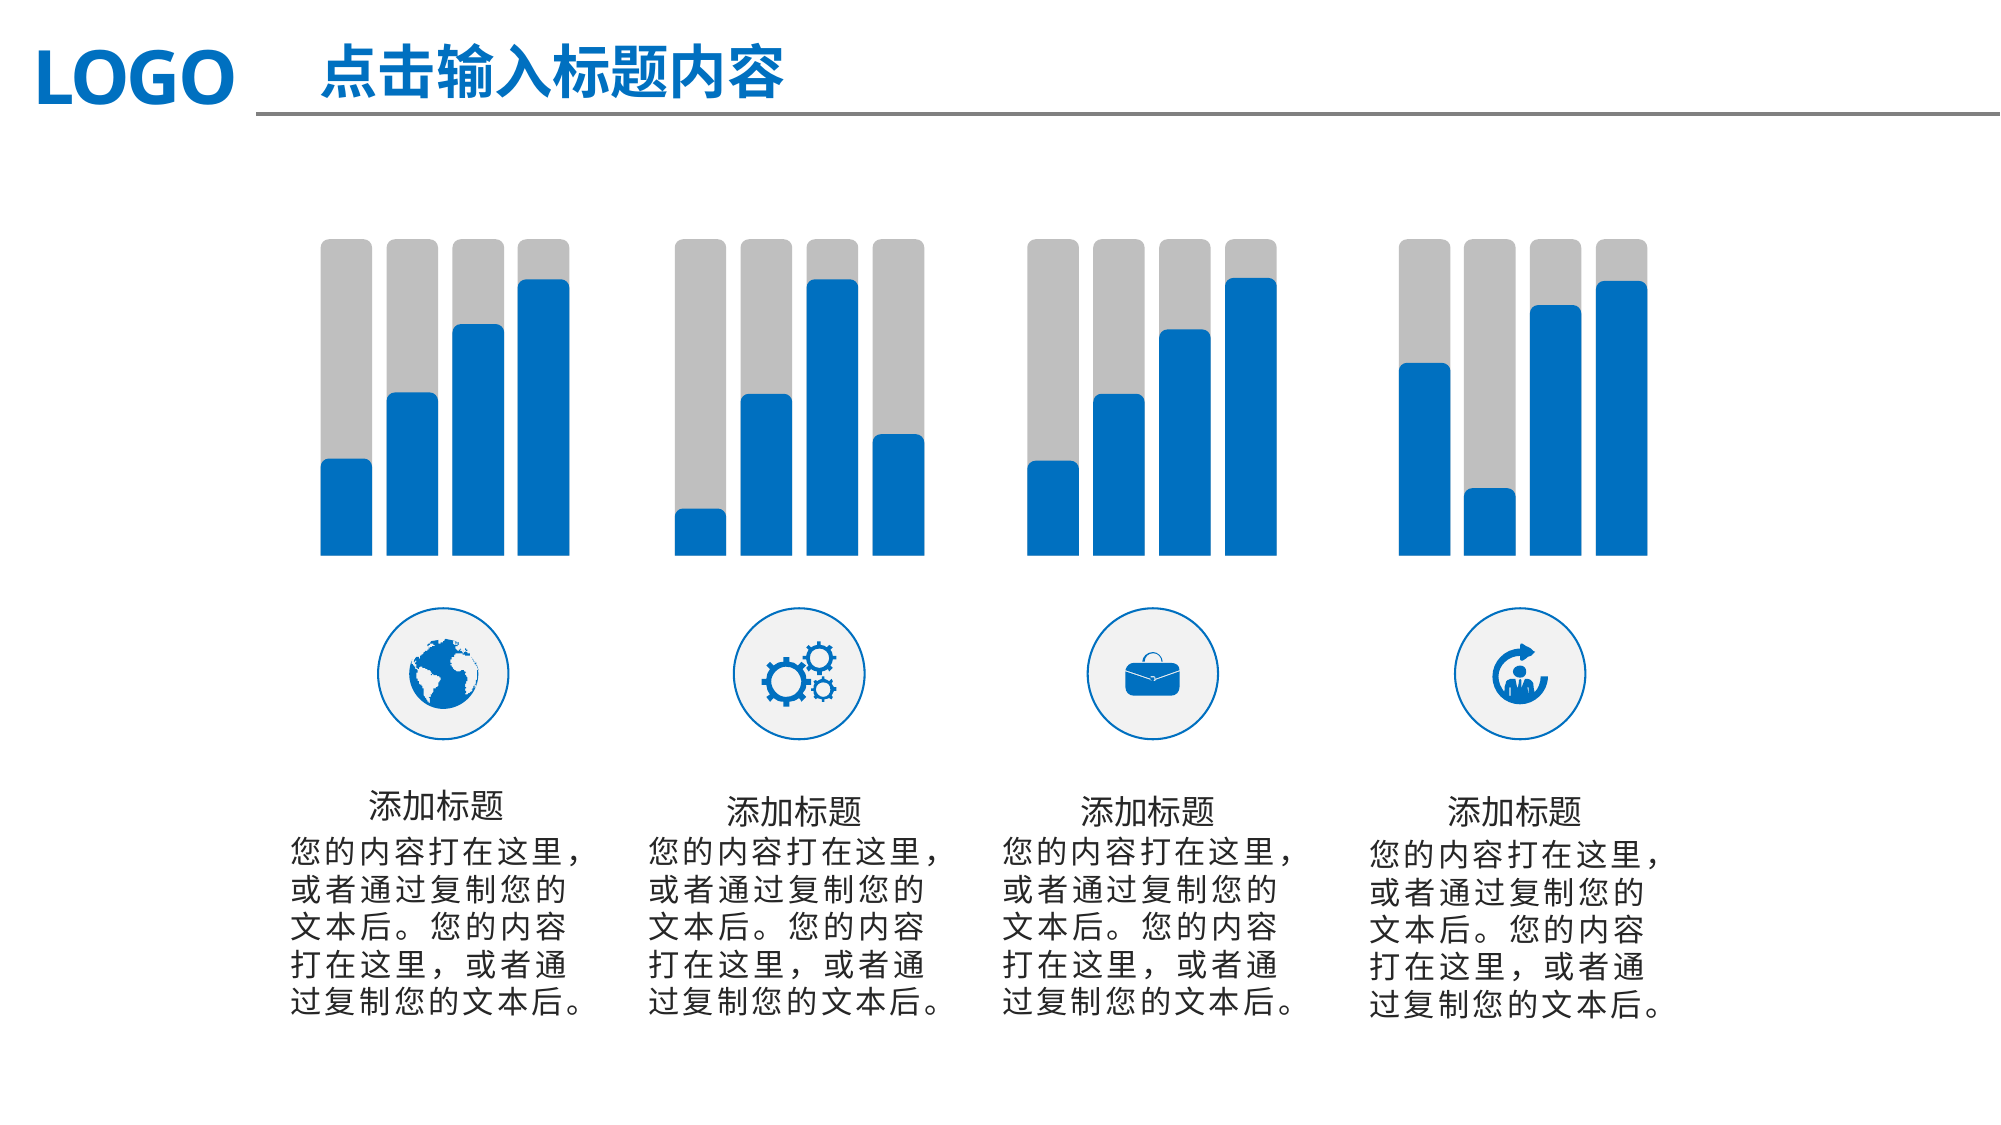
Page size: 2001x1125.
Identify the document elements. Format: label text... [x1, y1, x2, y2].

text_box [320, 458, 373, 556]
text_box [872, 434, 925, 556]
text_box [386, 239, 439, 400]
text_box [761, 641, 837, 707]
text_box [1595, 280, 1648, 556]
text_box [1027, 239, 1079, 465]
text_box [1398, 239, 1451, 370]
text_box [386, 392, 439, 556]
text_box 您的内容打在这里，或者通过复制您的文本后。您的内容打在这里，或者通过复制您的文本后。 [274, 824, 583, 1028]
text_box [1529, 305, 1582, 556]
text_box [1225, 239, 1277, 282]
text_box [1463, 239, 1516, 496]
text_box [674, 239, 727, 516]
text_box [1093, 239, 1145, 399]
text_box [517, 279, 570, 556]
text_box [1492, 643, 1548, 705]
text_box [1455, 608, 1586, 740]
text_box [378, 608, 509, 740]
text_box [733, 608, 865, 740]
text_box [409, 638, 479, 709]
text_box [674, 508, 727, 556]
text_box 添加标题 [711, 764, 1020, 835]
text_box [872, 239, 925, 441]
text_box [452, 239, 505, 331]
text_box [1398, 362, 1451, 556]
text_box [452, 324, 505, 556]
text_box [320, 239, 373, 466]
text_box [1125, 652, 1180, 696]
text_box [1093, 393, 1145, 556]
text_box [1225, 277, 1277, 556]
text_box [740, 239, 793, 401]
text_box 您的内容打在这里，或者通过复制您的文本后。您的内容打在这里，或者通过复制您的文本后。 [1353, 827, 1662, 1031]
text_box 您的内容打在这里，或者通过复制您的文本后。您的内容打在这里，或者通过复制您的文本后。 [632, 824, 941, 1028]
text_box 您的内容打在这里，或者通过复制您的文本后。您的内容打在这里，或者通过复制您的文本后。 [986, 824, 1294, 1028]
text_box [517, 239, 570, 286]
text_box [806, 279, 859, 556]
text_box [1159, 329, 1211, 556]
text_box [1595, 239, 1648, 288]
text_box [1087, 608, 1219, 740]
text_box 添加标题 [352, 757, 662, 828]
text_box [740, 393, 793, 556]
text_box 添加标题 [1064, 764, 1374, 835]
text_box 添加标题 [1431, 764, 1741, 835]
text_box 点击输入标题内容 [282, 28, 823, 113]
text_box [1027, 460, 1079, 556]
text_box [1529, 239, 1582, 312]
text_box [1463, 488, 1516, 556]
text_box [1159, 239, 1211, 334]
text_box [806, 239, 859, 286]
